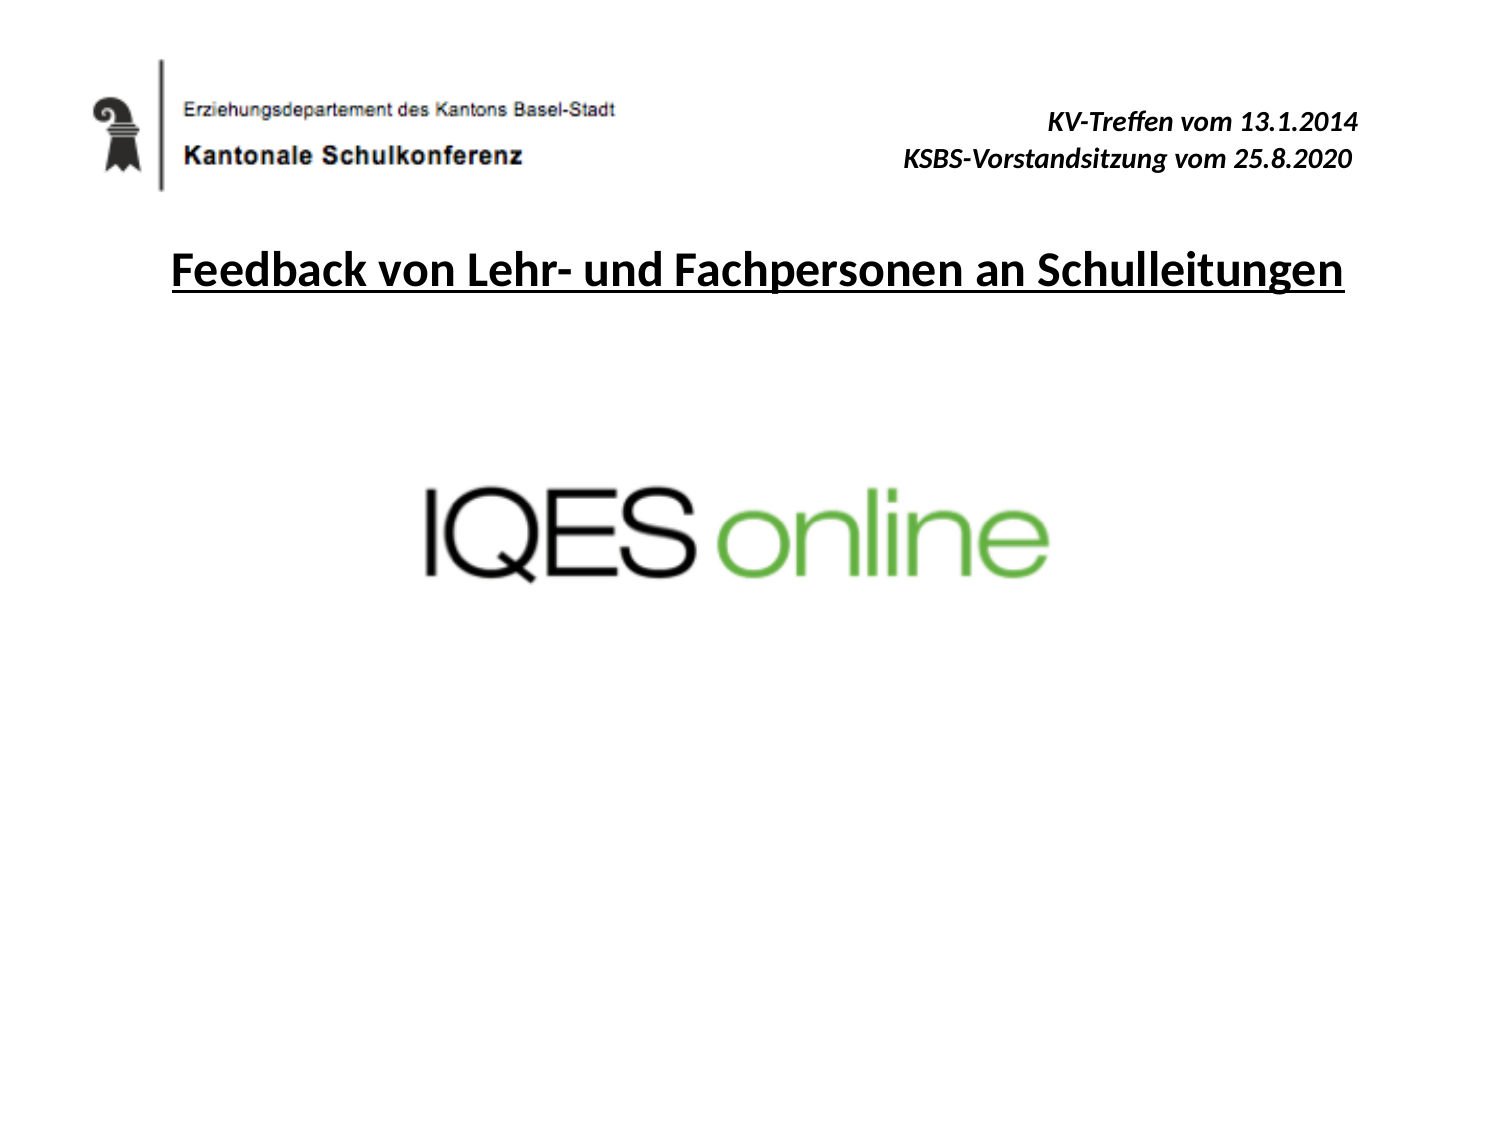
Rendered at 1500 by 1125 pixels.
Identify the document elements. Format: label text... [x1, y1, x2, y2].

picture [382, 457, 1090, 629]
subtitle Feedback von Lehr- und Fachpersonen an Schulleitungen [39, 229, 1477, 1095]
picture [73, 39, 637, 230]
title KV-Treffen vom 13.1.2014 KSBS-Vorstandsitzung vom 25.8.2020 [639, 39, 1433, 229]
